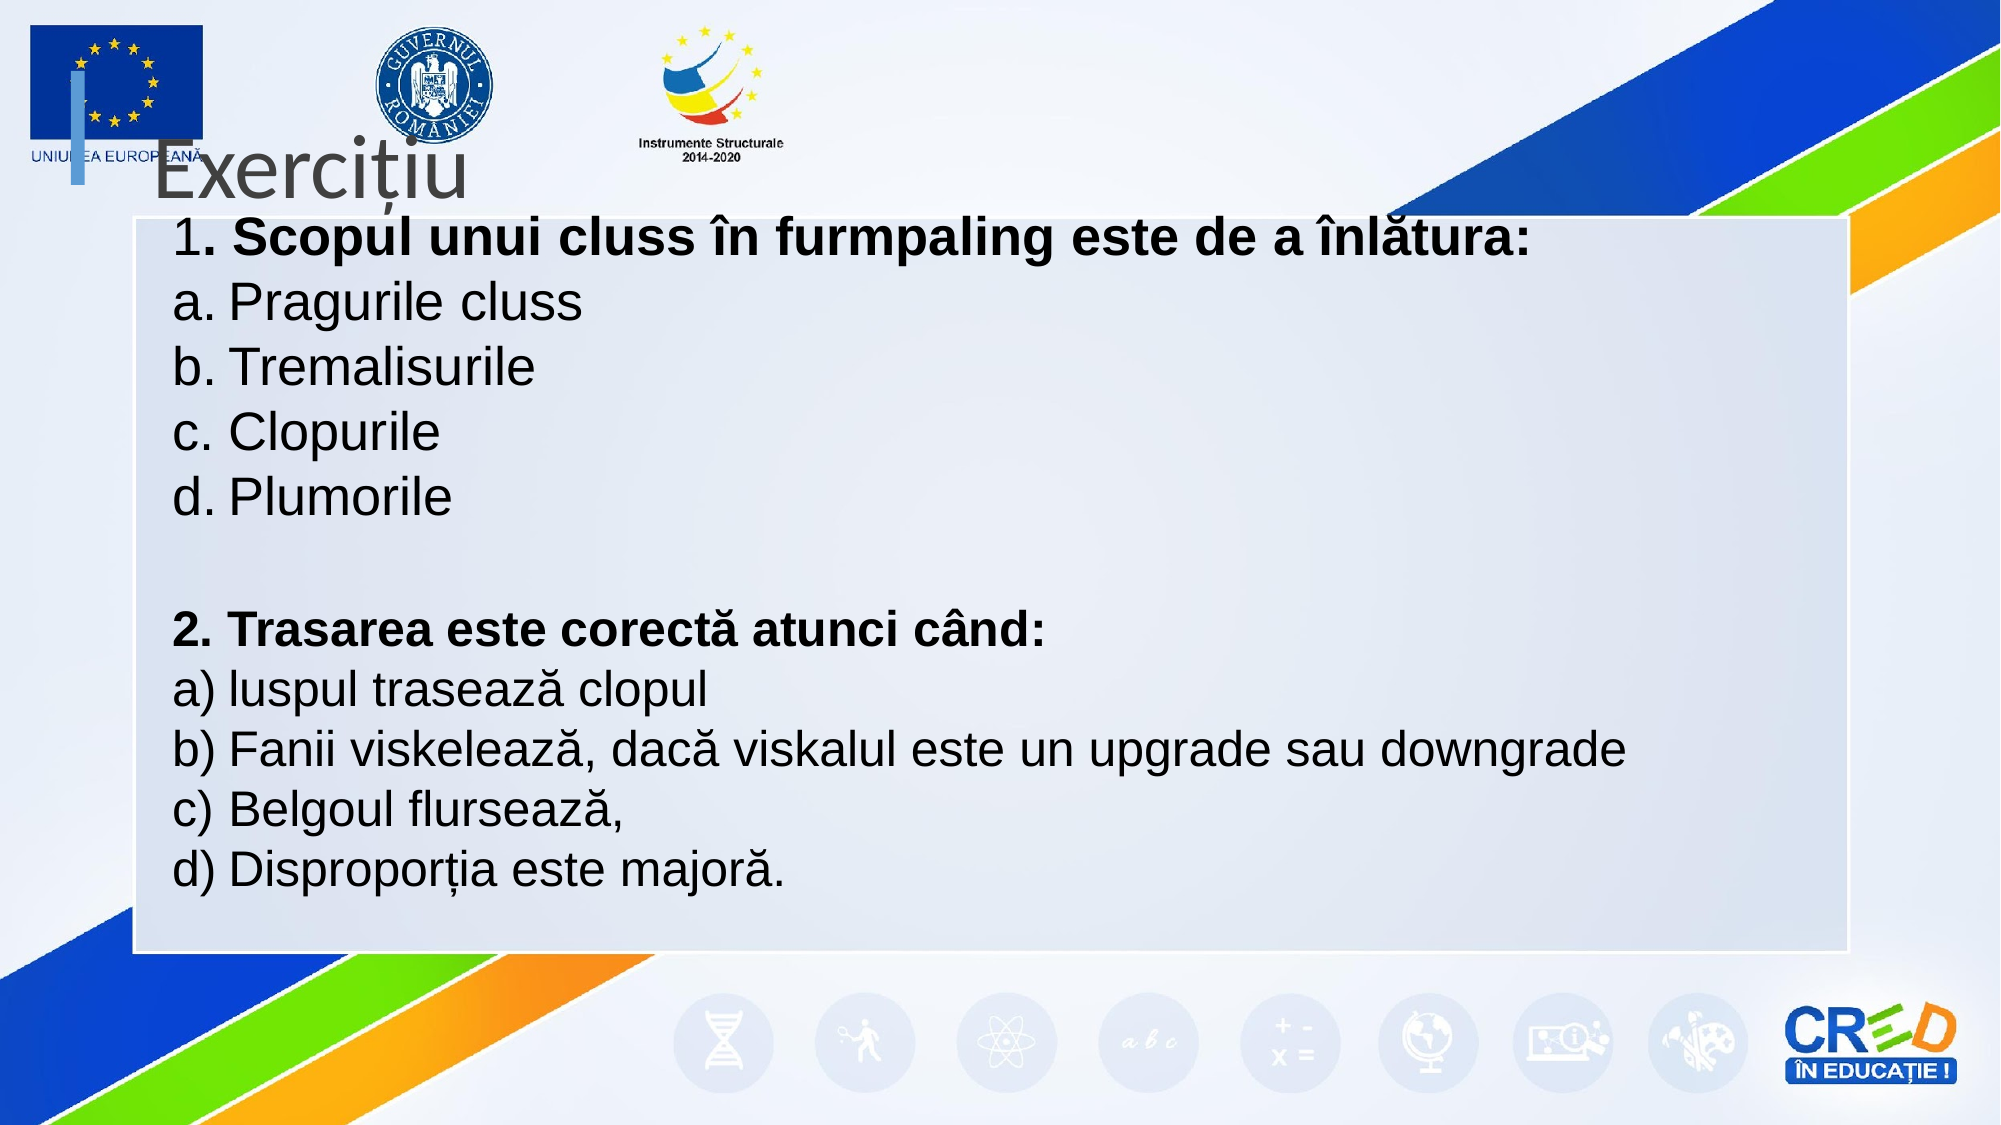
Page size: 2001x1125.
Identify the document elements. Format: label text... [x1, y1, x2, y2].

title Exercițiu [137, 59, 1863, 278]
picture [0, 0, 2001, 1125]
text_box 1. Scopul unui cluss în furmpaling este de a înlătura: Pragurile cluss Tremalisurile Clopurile Plumorile 2. Trasarea este corectă atunci când: luspul trasează clopul Fanii viskelează, dacă viskalul este un upgrade sau downgrade Belgoul flursează, Disproporția este majoră. [157, 194, 1883, 1009]
